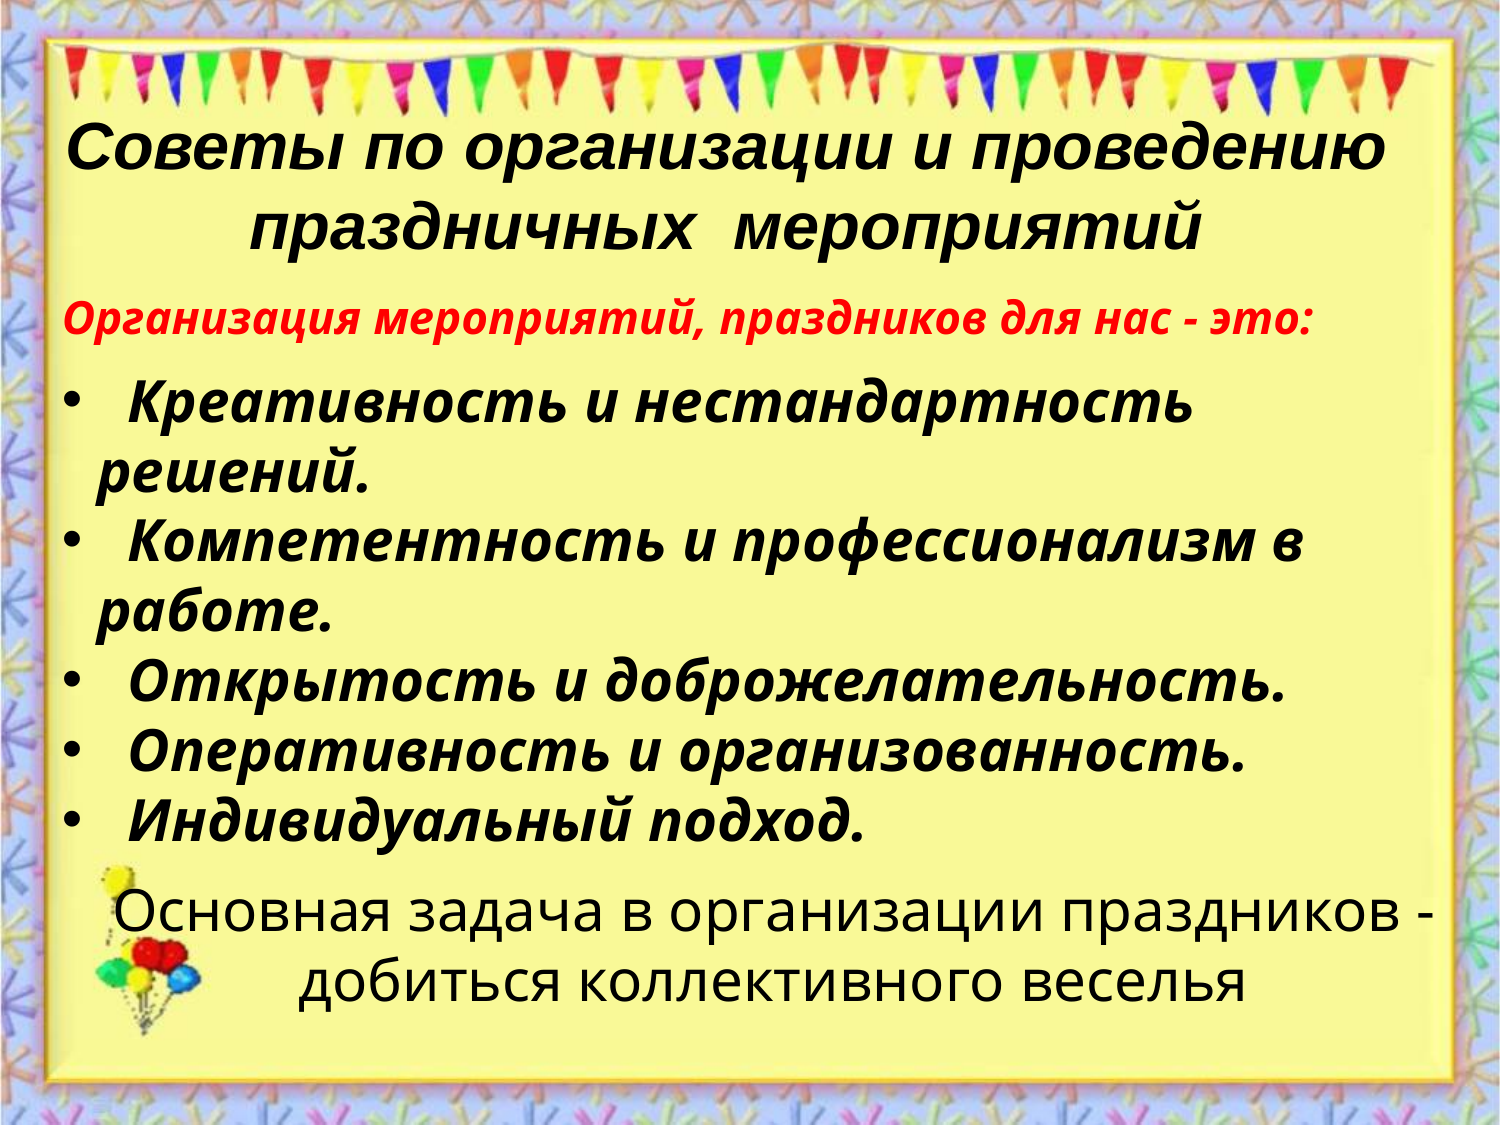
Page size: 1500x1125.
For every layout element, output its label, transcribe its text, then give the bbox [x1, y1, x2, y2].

text_box Организация мероприятий, праздников для нас - это: Креативность и нестандартность решений. Компетентность и профессионализм в работе. Открытость и доброжелательность. Оперативность и организованность. Индивидуальный подход. Основная задача в организации праздников - добиться коллективного веселья [46, 281, 1500, 1043]
picture [0, 295, 1500, 1125]
text_box Советы по организации и проведению праздничных мероприятий [0, 70, 1453, 295]
picture [0, 0, 1500, 281]
